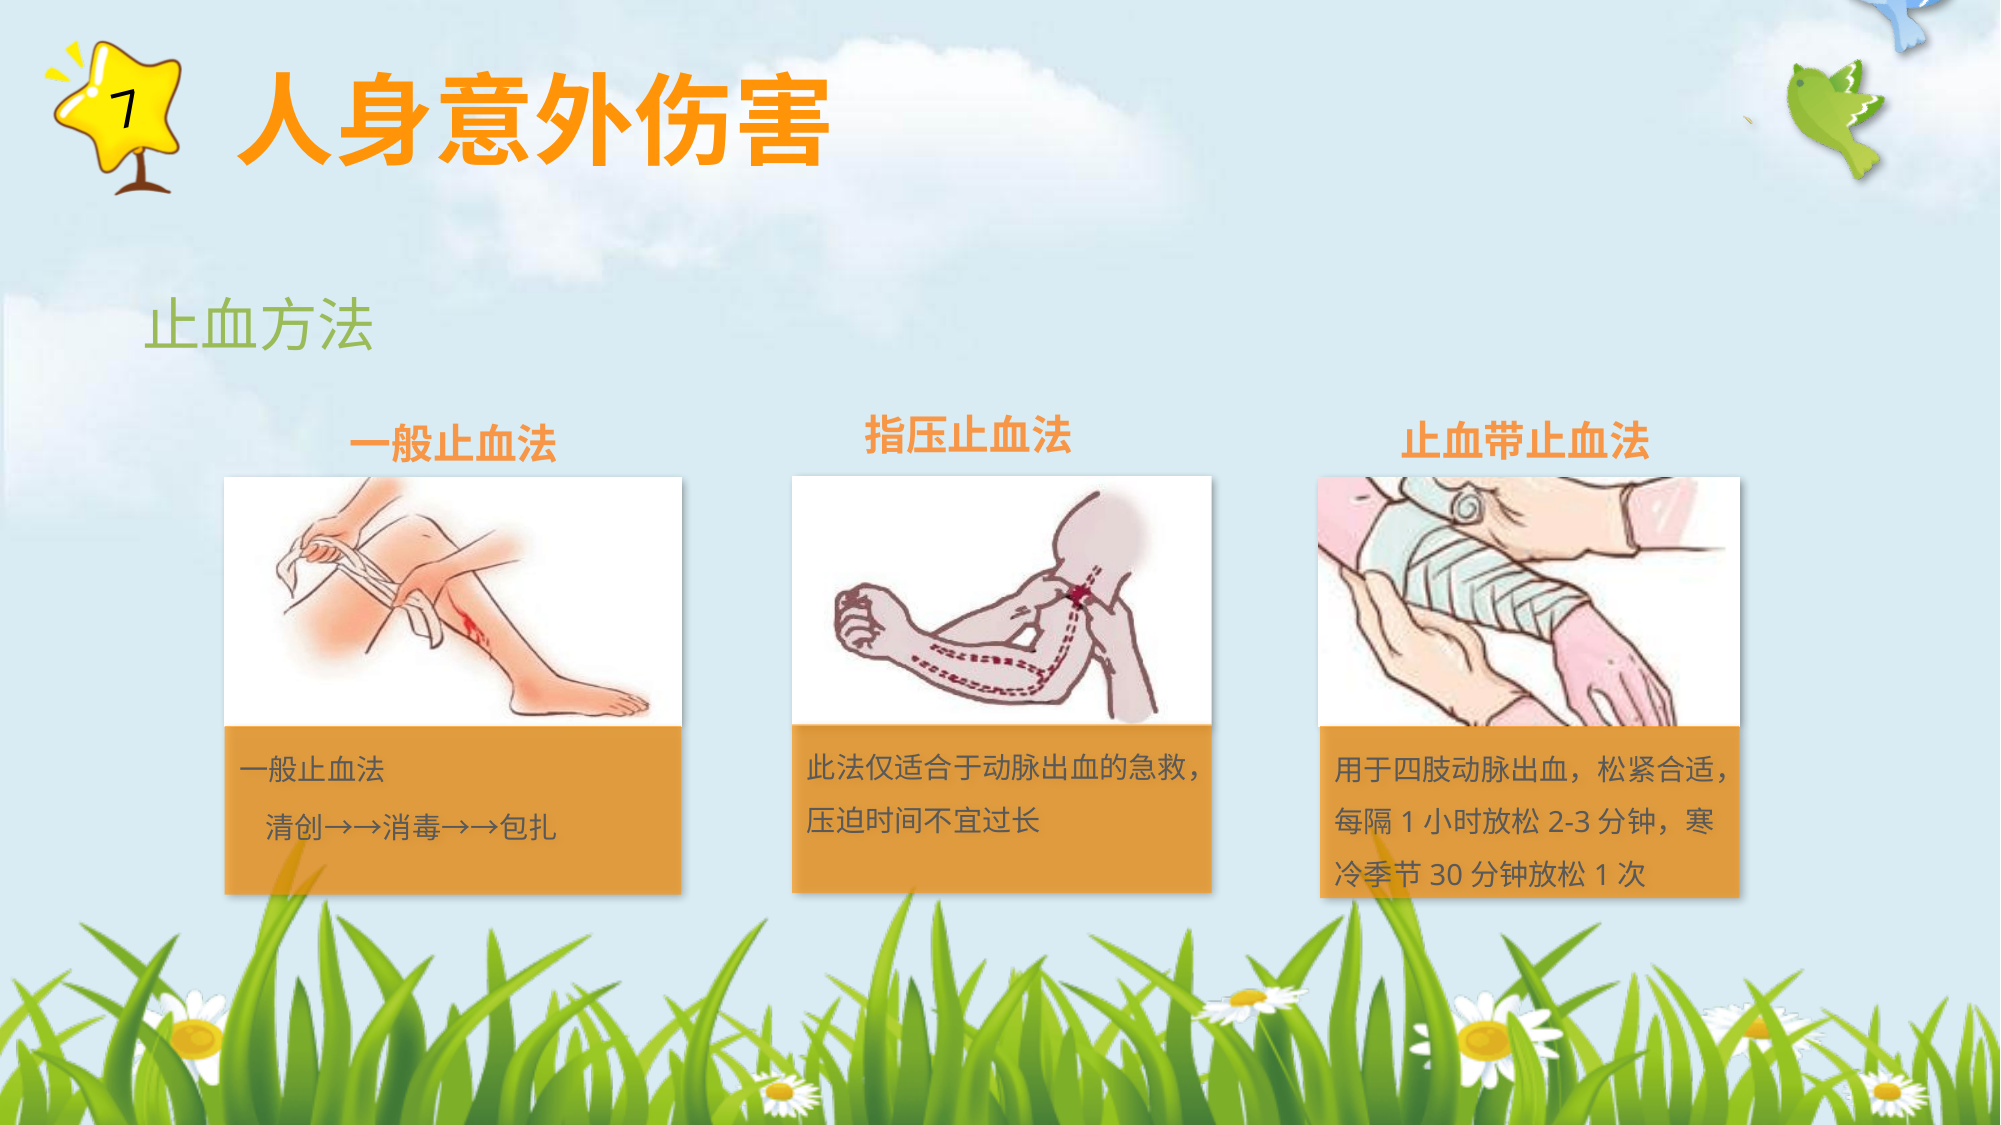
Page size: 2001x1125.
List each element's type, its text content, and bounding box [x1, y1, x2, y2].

text_box 用于四肢动脉出血，松紧合适，每隔1小时放松2-3分钟，寒冷季节30分钟放松1次 [1320, 727, 1740, 899]
text_box 此法仅适合于动脉出血的急救，压迫时间不宜过长 [792, 726, 1212, 894]
text_box 一般止血法 [334, 385, 574, 475]
text_box 止血带止血法 [1385, 382, 1667, 473]
text_box 一般止血法 清创→→消毒→→包扎 [224, 727, 682, 895]
text_box 止血方法 [127, 280, 963, 366]
text_box 指压止血法 [849, 376, 1089, 466]
picture [0, 0, 2001, 1125]
